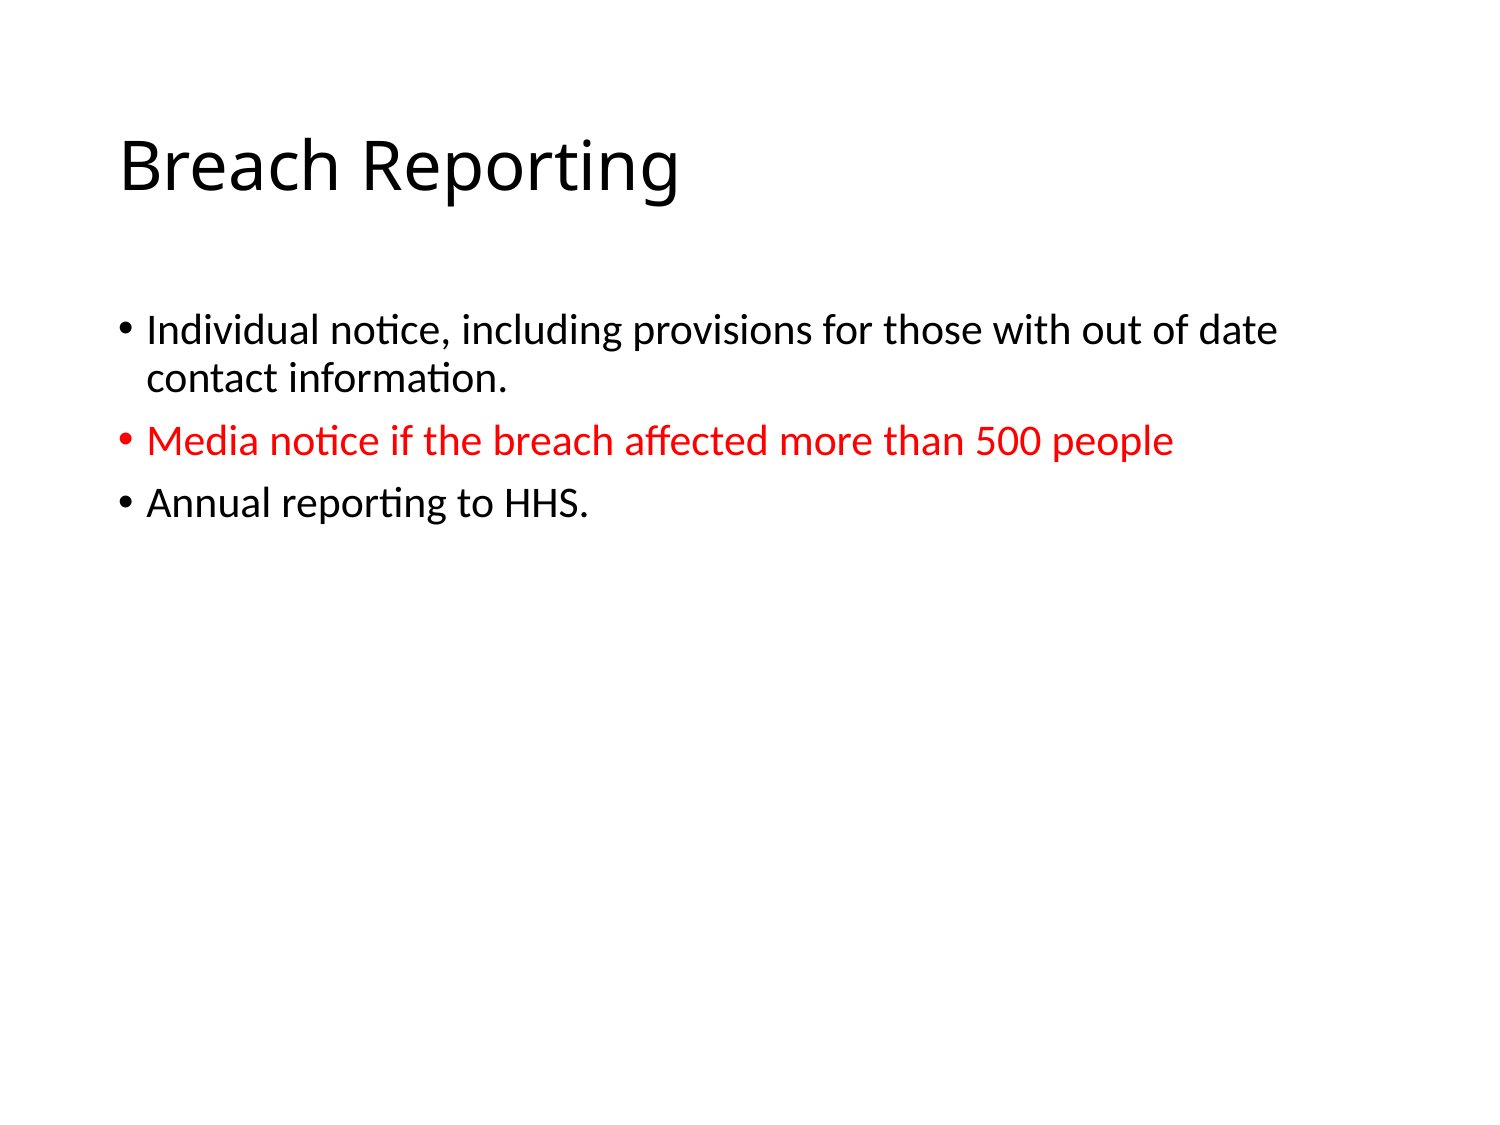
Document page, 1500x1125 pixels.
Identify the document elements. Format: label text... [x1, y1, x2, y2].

list Individual notice, including provisions for those with out of date contact information. Media notice if the breach affected more than 500 people Annual reporting to HHS. [103, 299, 1397, 1014]
title Breach Reporting [103, 59, 1397, 278]
